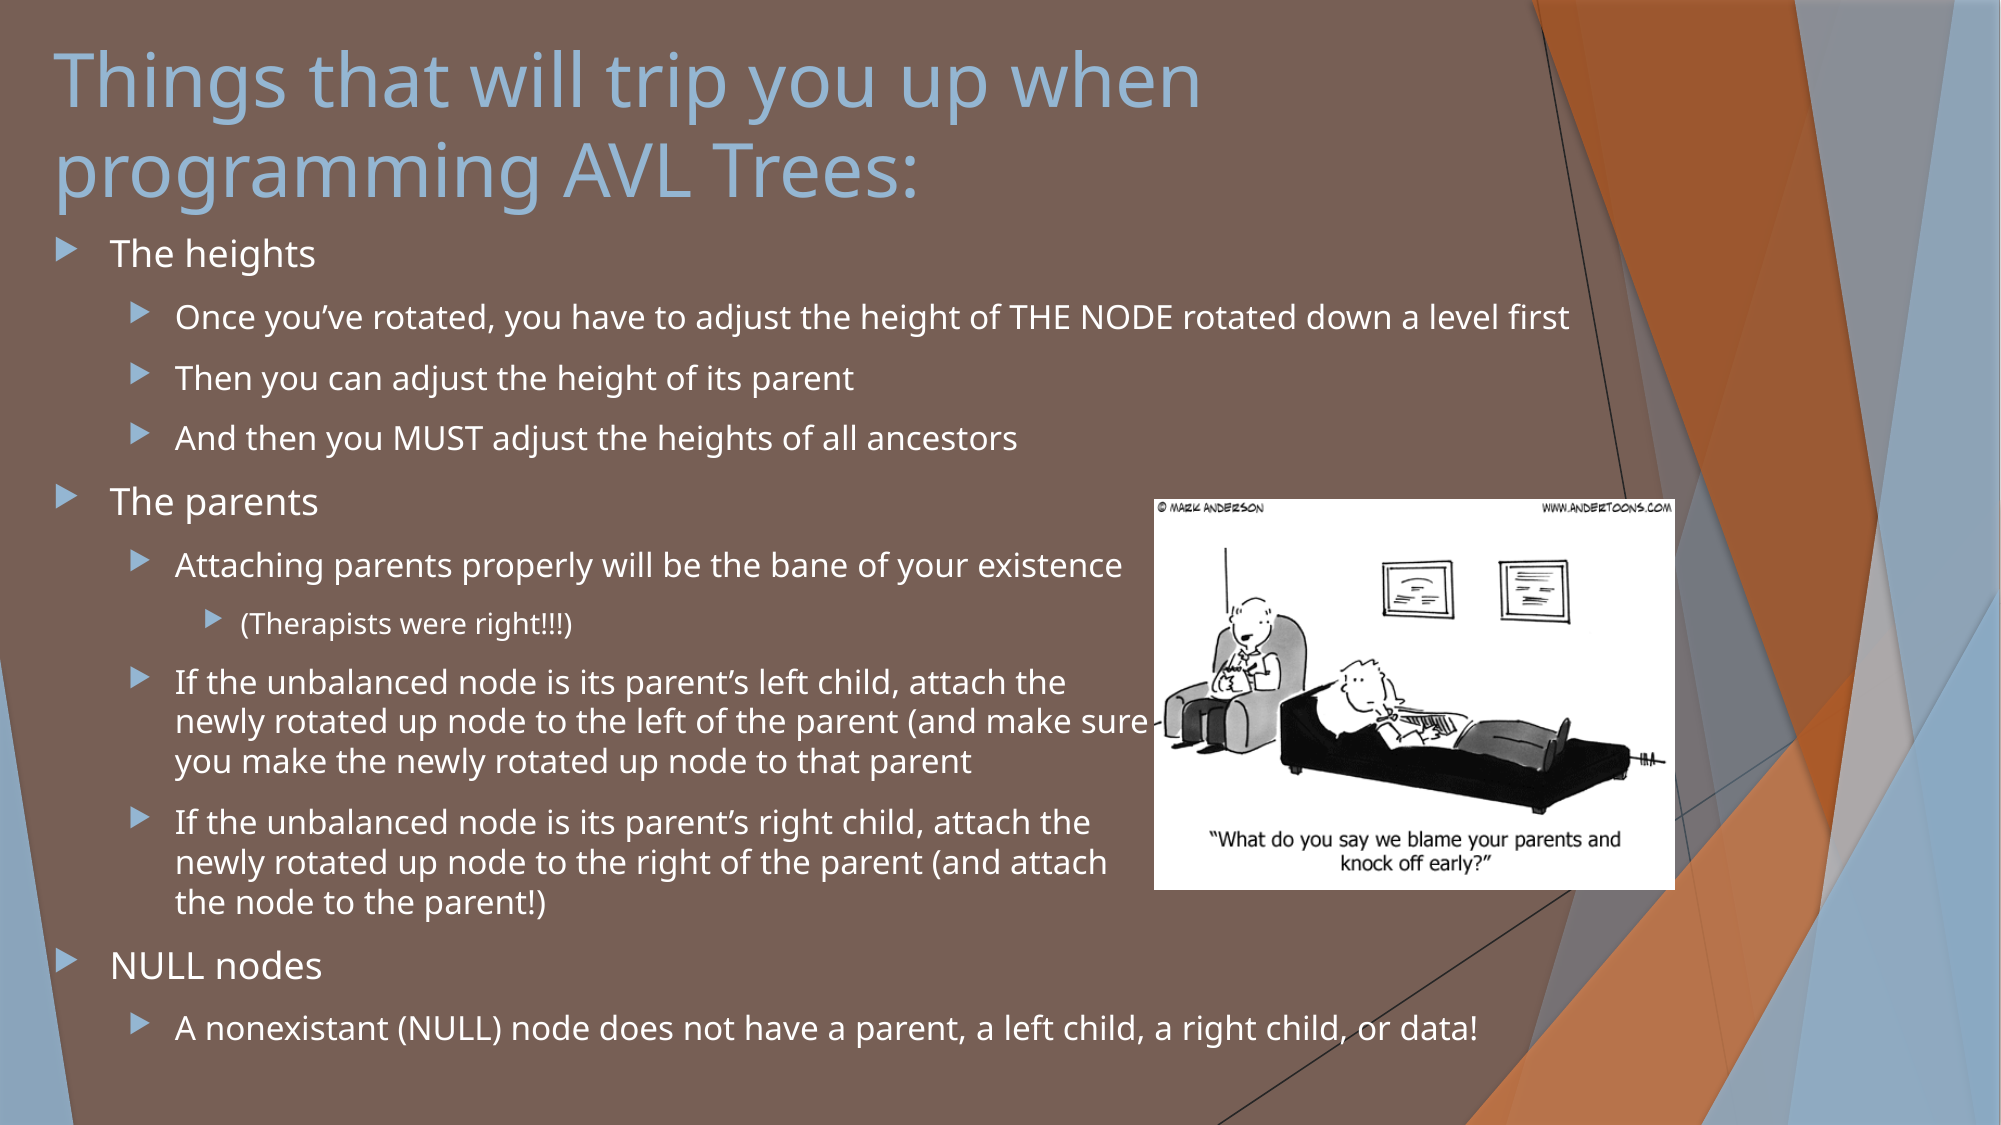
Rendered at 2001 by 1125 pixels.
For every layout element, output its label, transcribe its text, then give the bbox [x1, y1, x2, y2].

picture [1154, 499, 1675, 891]
list The heights Once you’ve rotated, you have to adjust the height of THE NODE rotated down a level first Then you can adjust the height of its parent And then you MUST adjust the heights of all ancestors The parents Attaching parents properly will be the bane of your existence (Therapists were right!!!) If the unbalanced node is its parent’s left child, attach the newly rotated up node to the left of the parent (and make sure you make the newly rotated up node to that parent If the unbalanced node is its parent’s right child, attach the newly rotated up node to the right of the parent (and attach the node to the parent!) NULL nodes A nonexistant (NULL) node does not have a parent, a left child, a right child, or data! [38, 222, 1607, 1072]
title Things that will trip you up when programming AVL Trees: [38, 25, 1449, 222]
